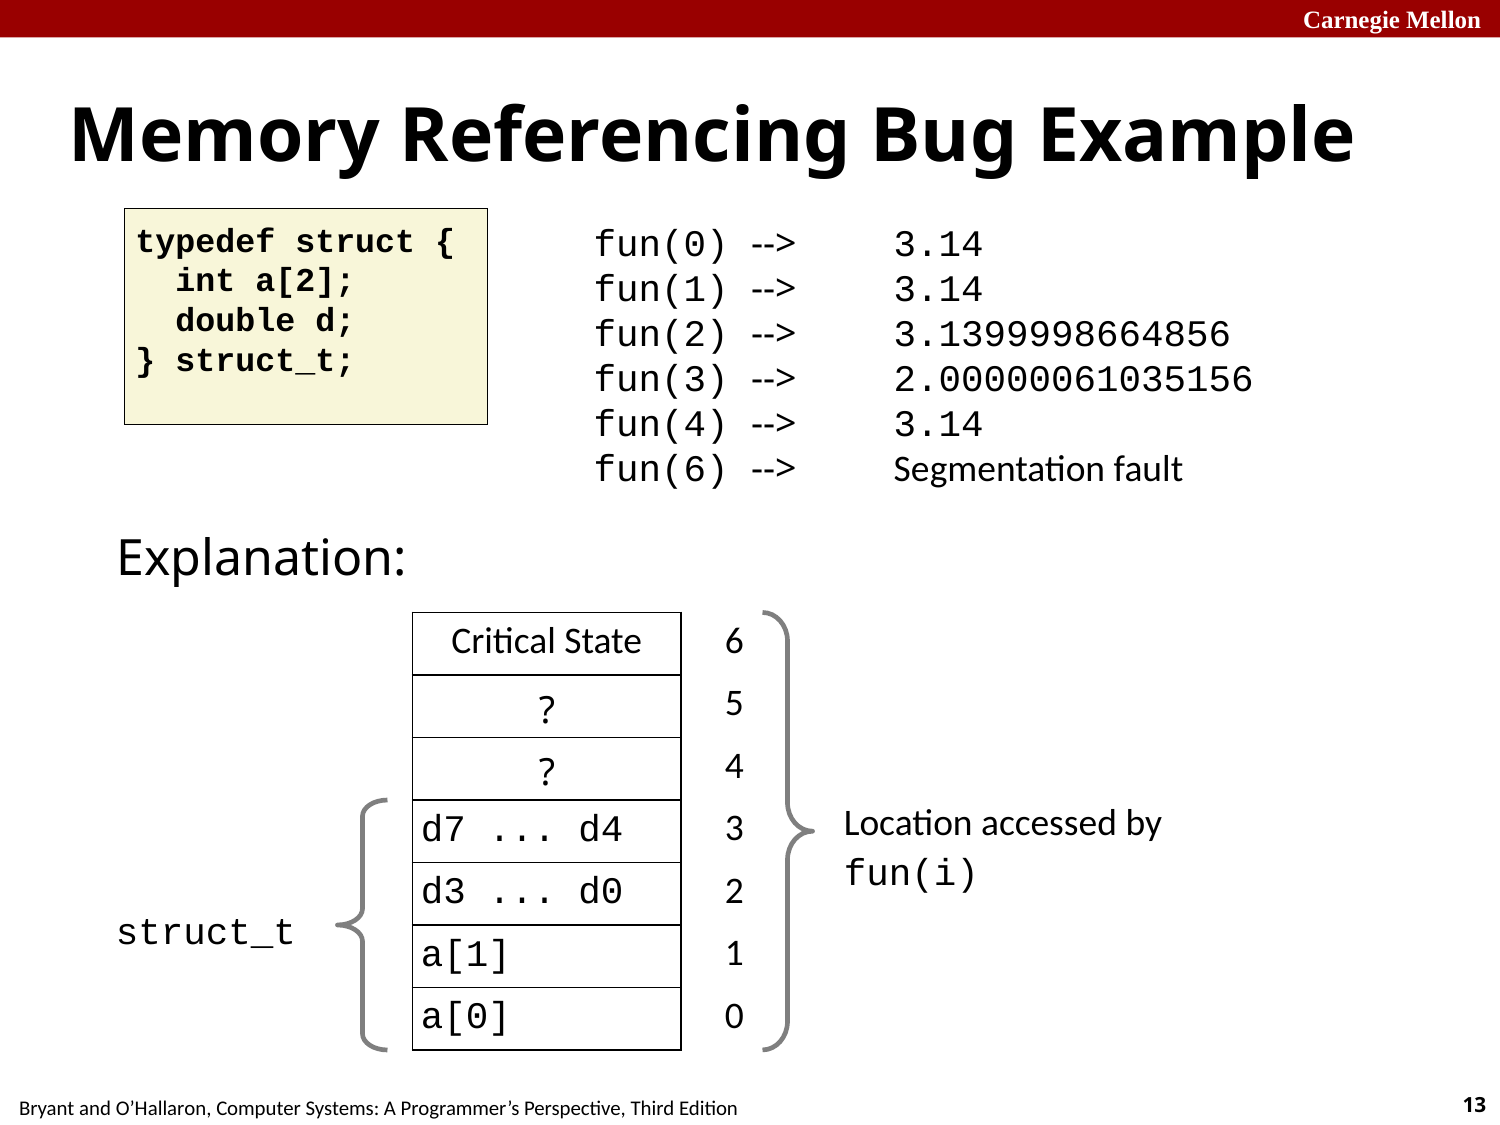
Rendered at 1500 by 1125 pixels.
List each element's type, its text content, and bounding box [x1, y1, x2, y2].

table_cell d3 ... d0 [413, 863, 680, 924]
table_cell 1 [682, 925, 752, 987]
text_box struct_t [101, 899, 311, 960]
table_cell 4 [682, 737, 752, 800]
table_cell 0 [682, 987, 752, 1050]
table_cell ? [413, 738, 680, 799]
table_header Critical State [413, 613, 680, 674]
text_box [337, 800, 388, 1051]
text_box fun(0) --> 3.14 fun(1) --> 3.14 fun(2) --> 3.1399998664856 fun(3) --> 2.00000061035156 fun(4) --> 3.14 fun(6) --> Segmentation fault [587, 212, 1313, 438]
title Memory Referencing Bug Example [62, 41, 1438, 222]
text_box typedef struct { int a[2]; double d; } struct_t; [124, 208, 488, 425]
text_box Explanation: [116, 524, 408, 586]
table_cell 3 [682, 800, 752, 862]
table_cell a[0] [413, 988, 680, 1049]
text_box Location accessed by fun(i) [837, 787, 1186, 894]
table_header 6 [682, 613, 752, 675]
table_cell 2 [682, 862, 752, 925]
table_cell ? [413, 676, 680, 737]
table_cell d7 ... d4 [413, 801, 680, 862]
table_cell 5 [682, 675, 752, 737]
text_box [762, 612, 813, 1050]
table_cell a[1] [413, 926, 680, 987]
